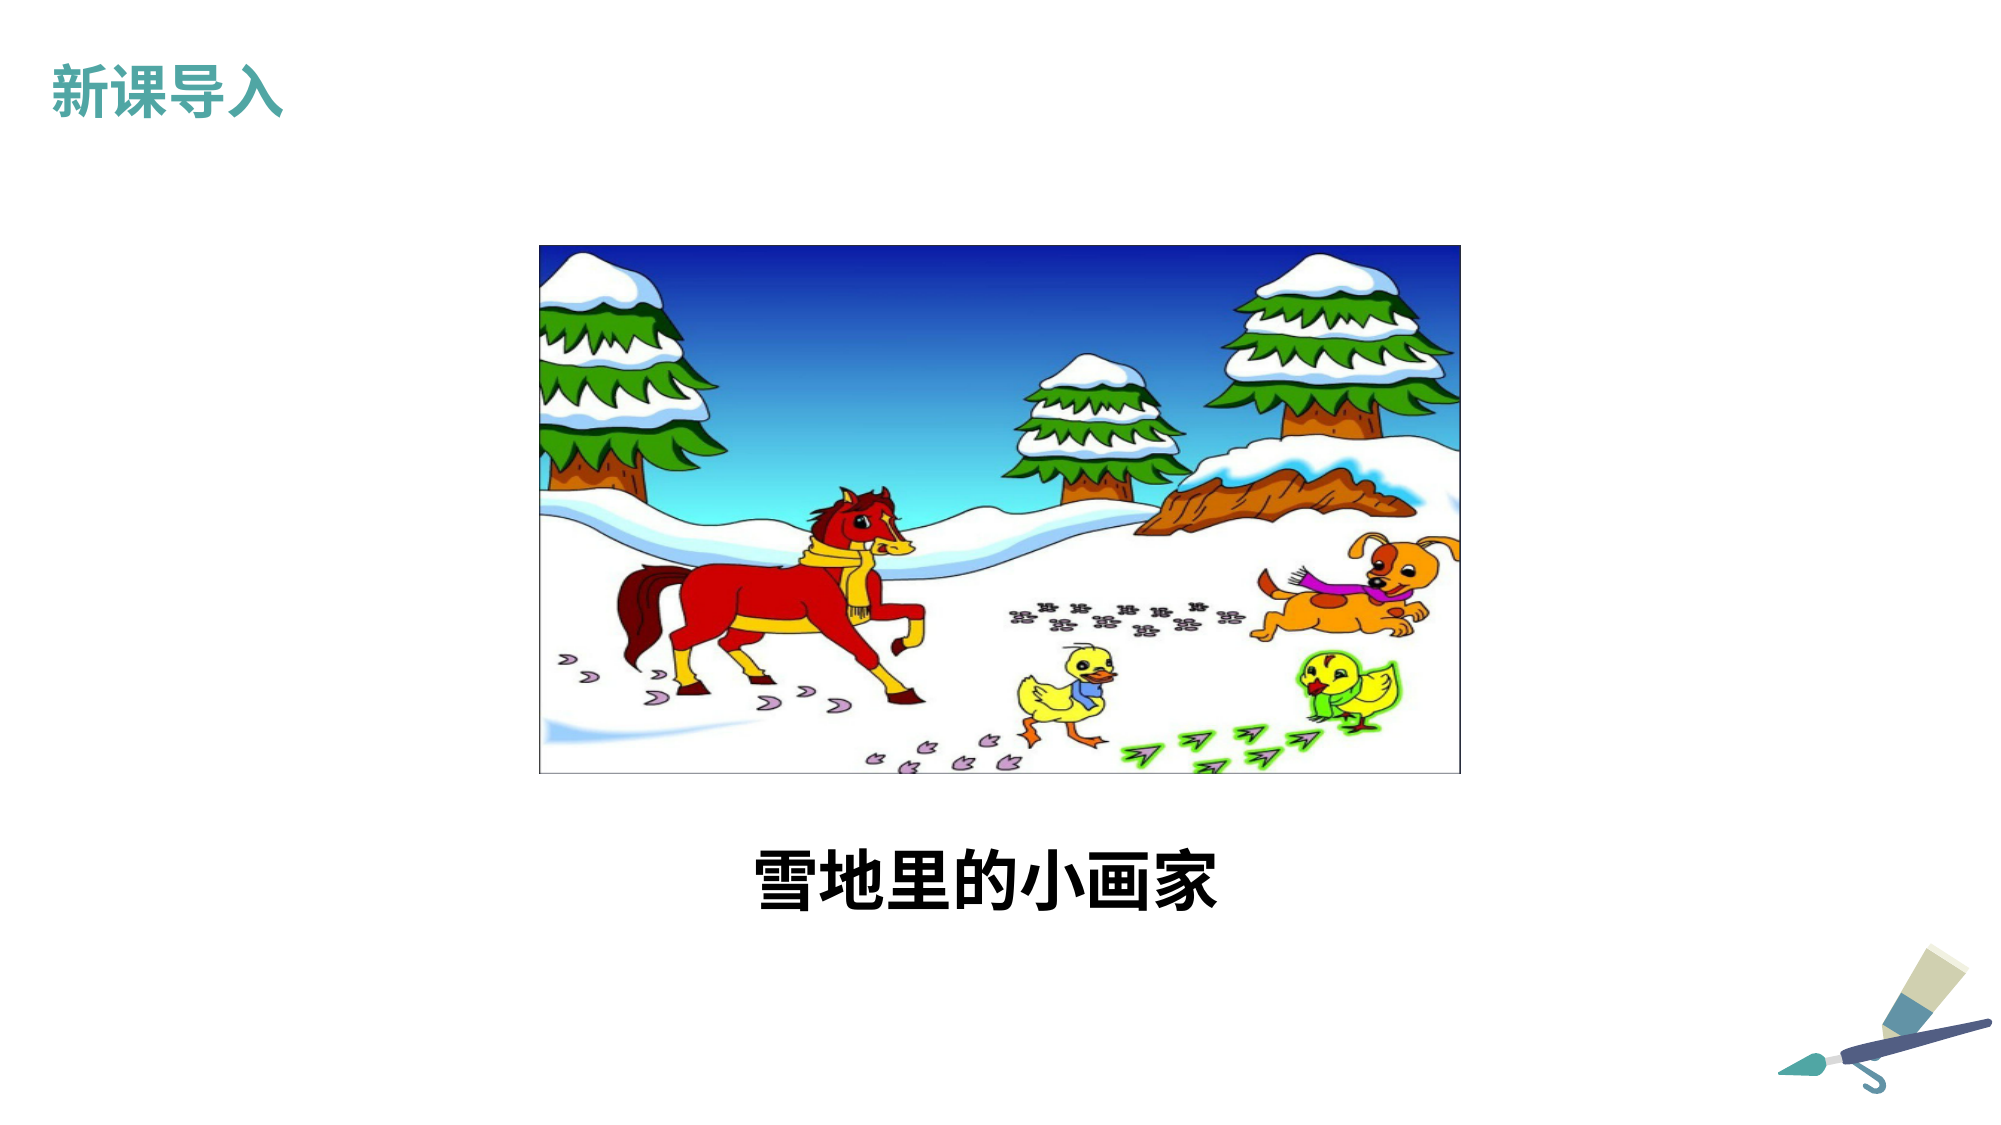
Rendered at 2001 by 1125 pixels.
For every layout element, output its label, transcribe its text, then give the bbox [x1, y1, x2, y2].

text_box 新课导入 [36, 48, 356, 133]
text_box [1811, 945, 1974, 1125]
picture [539, 245, 1461, 775]
text_box 雪地里的小画家 [737, 831, 1263, 927]
